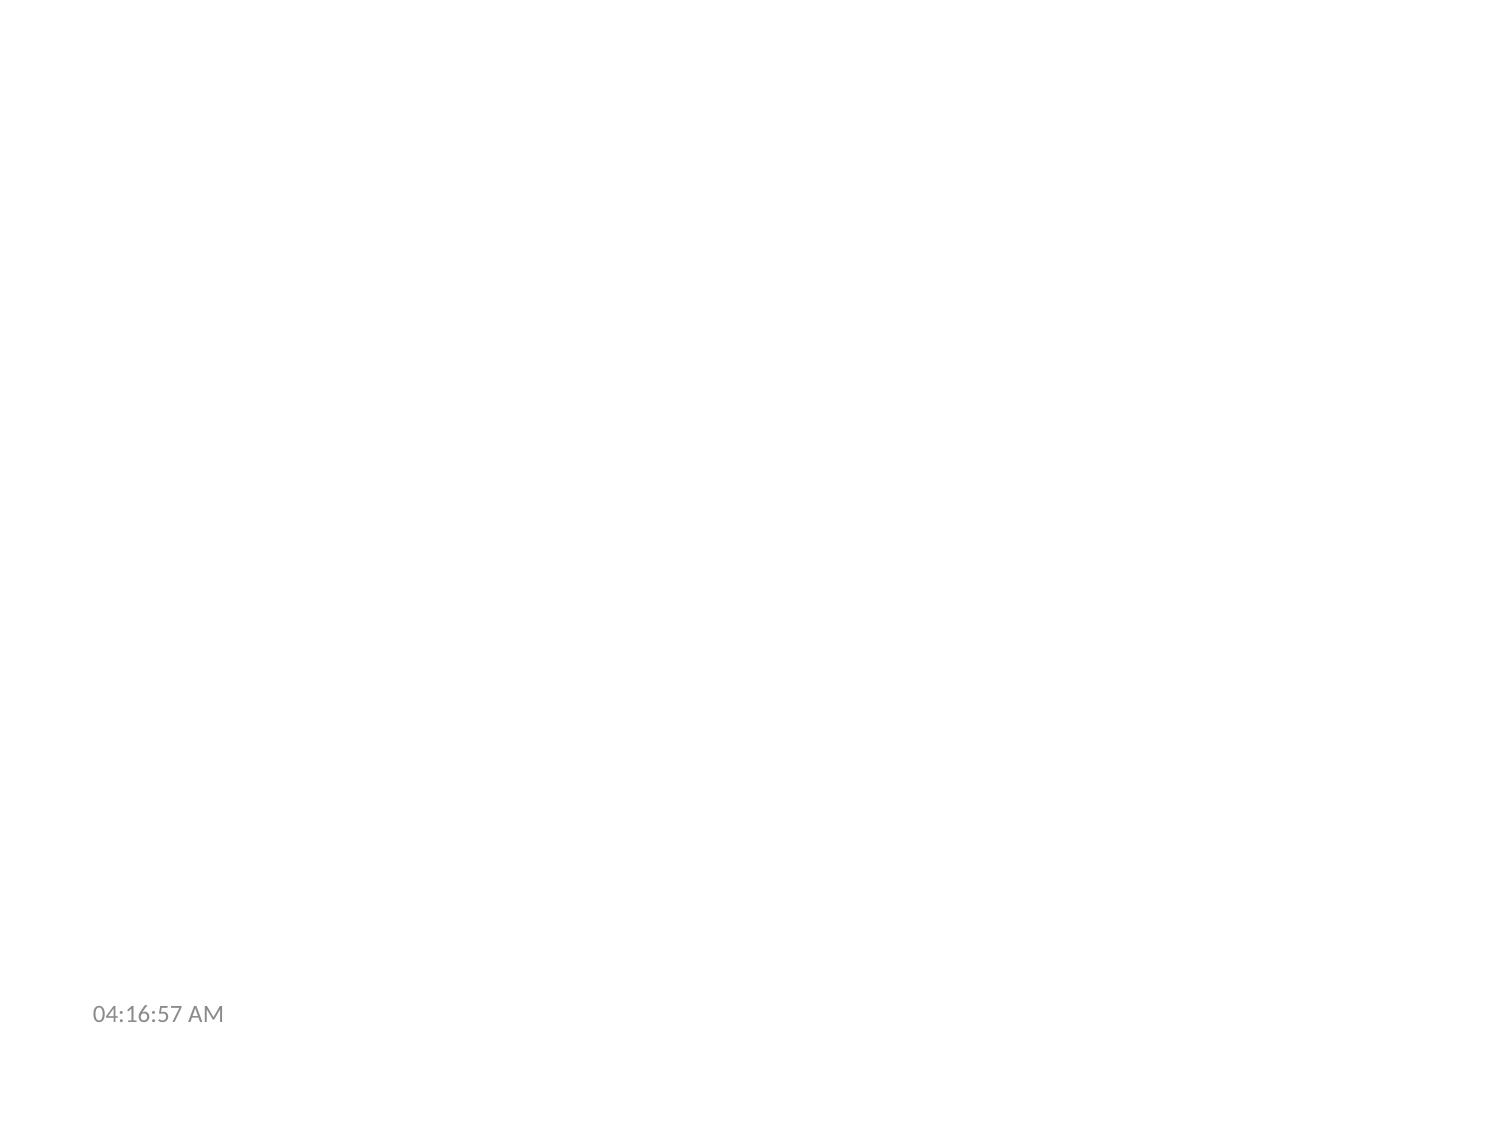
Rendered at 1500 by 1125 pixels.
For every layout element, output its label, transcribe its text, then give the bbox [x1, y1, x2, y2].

text_box 3:35:09 PM [77, 982, 428, 1043]
